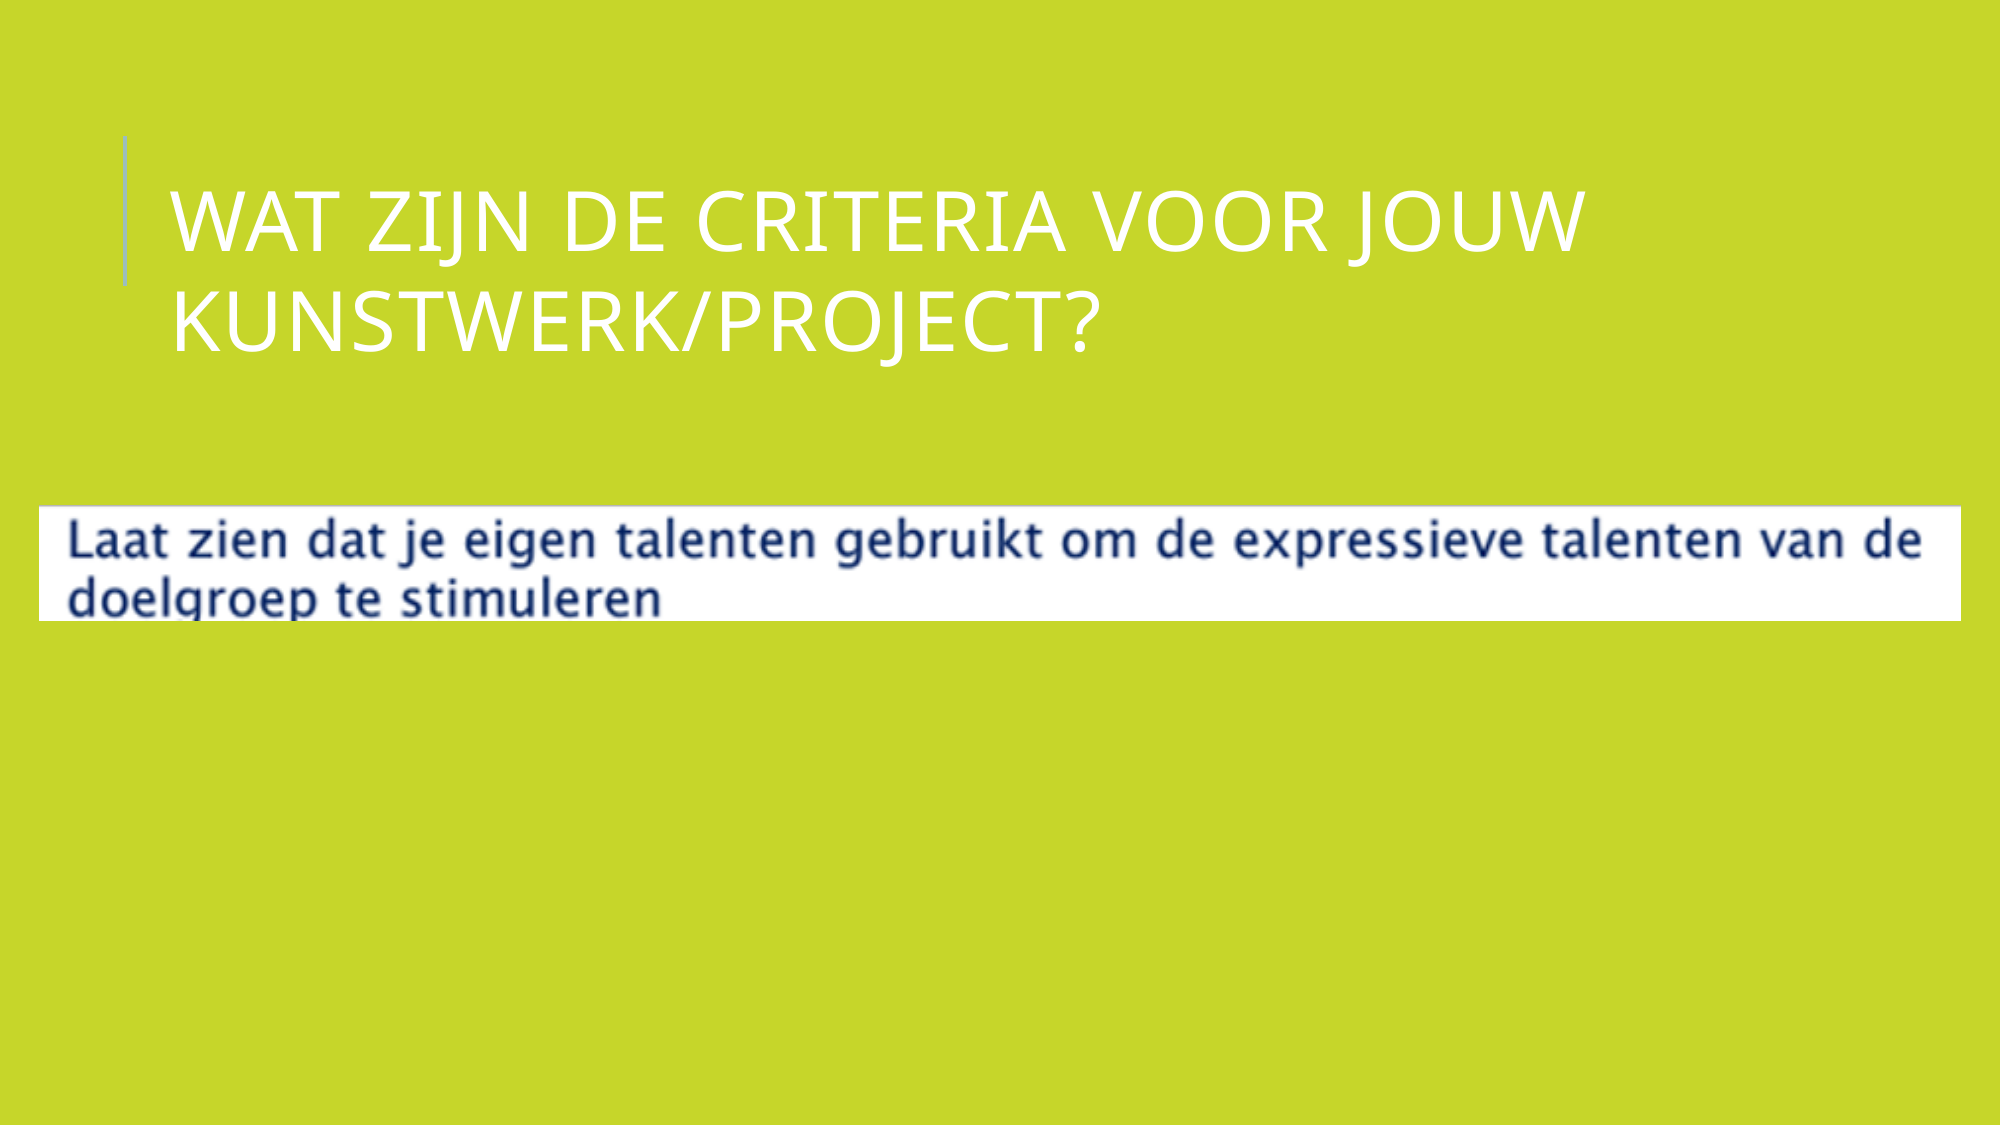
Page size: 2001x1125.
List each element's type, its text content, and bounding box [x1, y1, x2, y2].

picture [39, 505, 1961, 621]
text_box Wat zijn de criteria voor jouw kunstwerk/project? [154, 160, 1922, 376]
